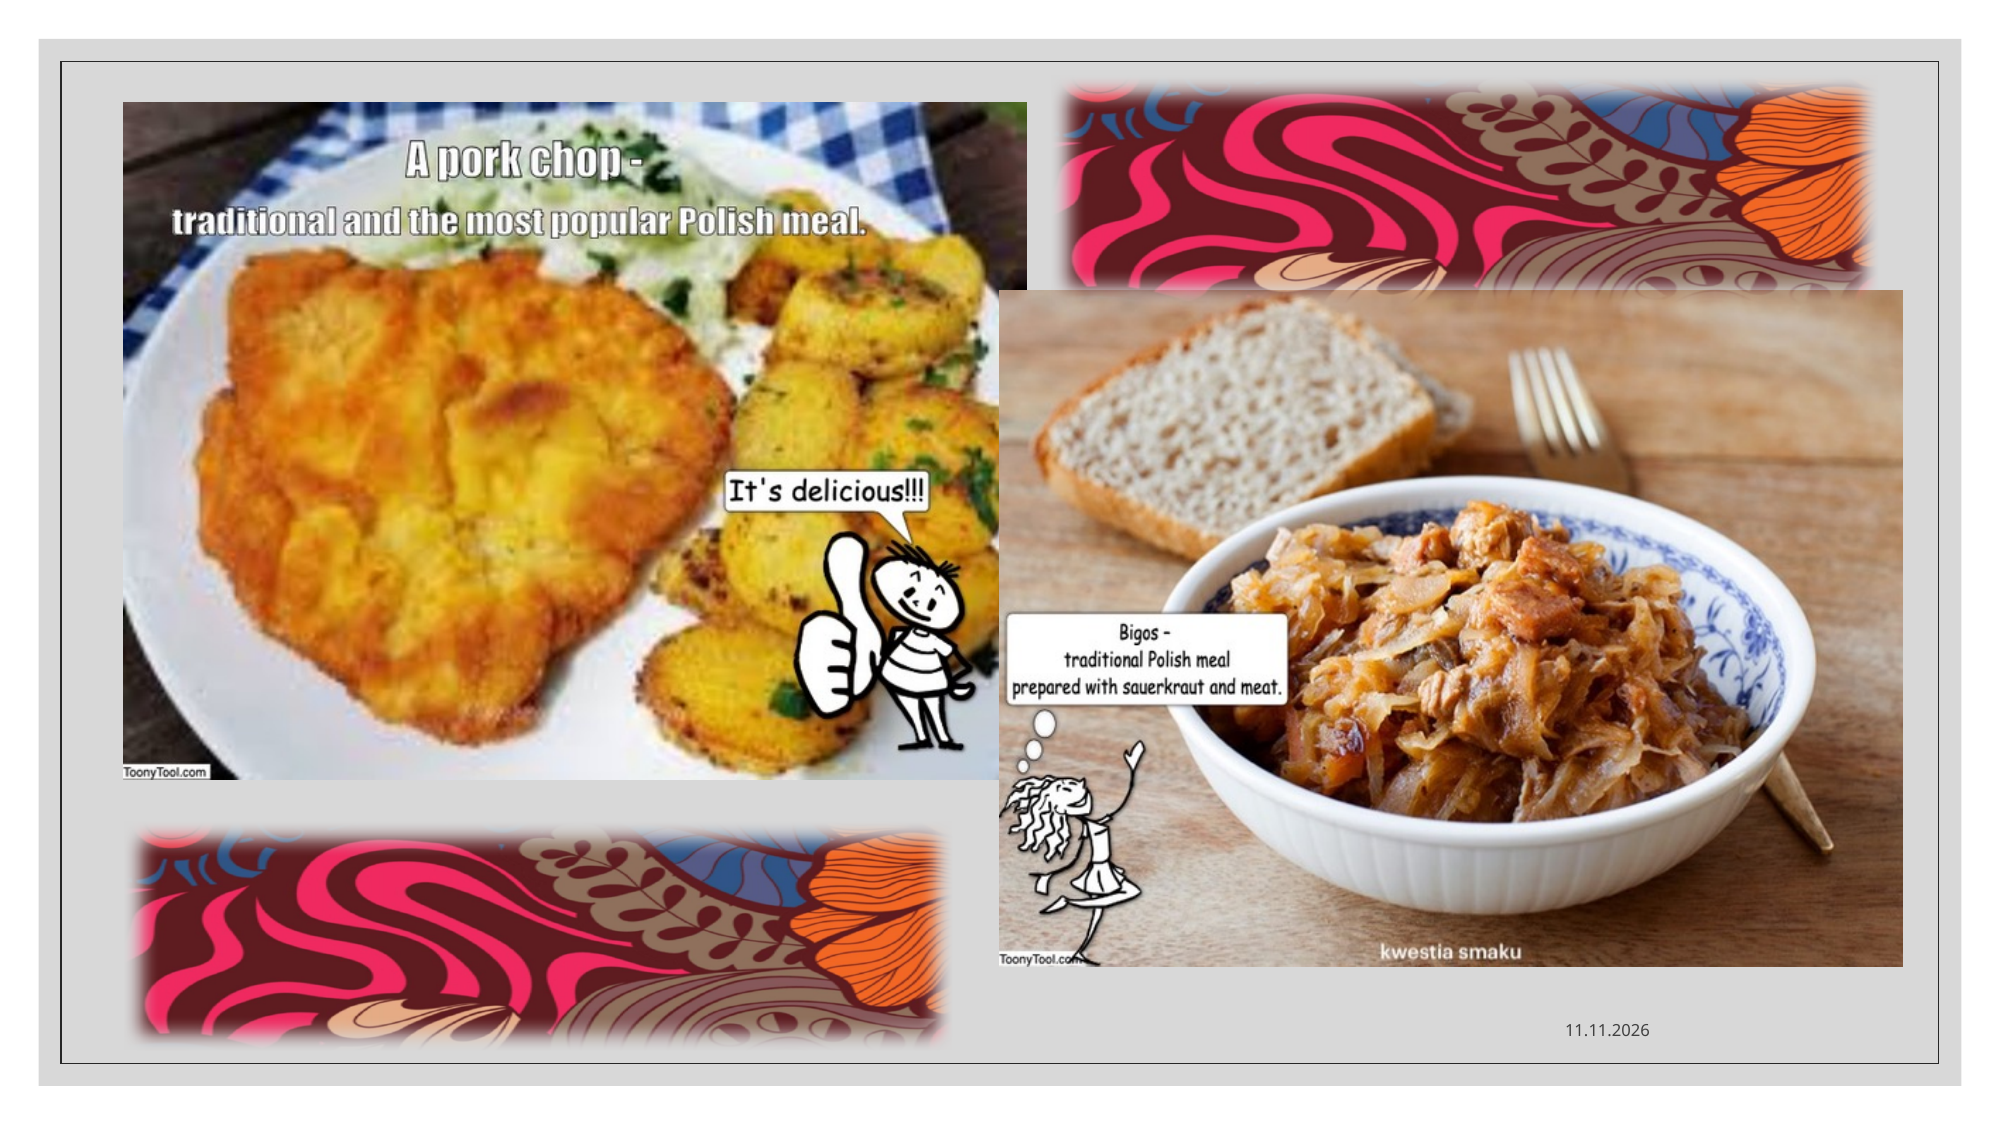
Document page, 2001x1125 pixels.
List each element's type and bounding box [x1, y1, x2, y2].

picture [123, 0, 1903, 1125]
slide_number [1190, 990, 1665, 1050]
